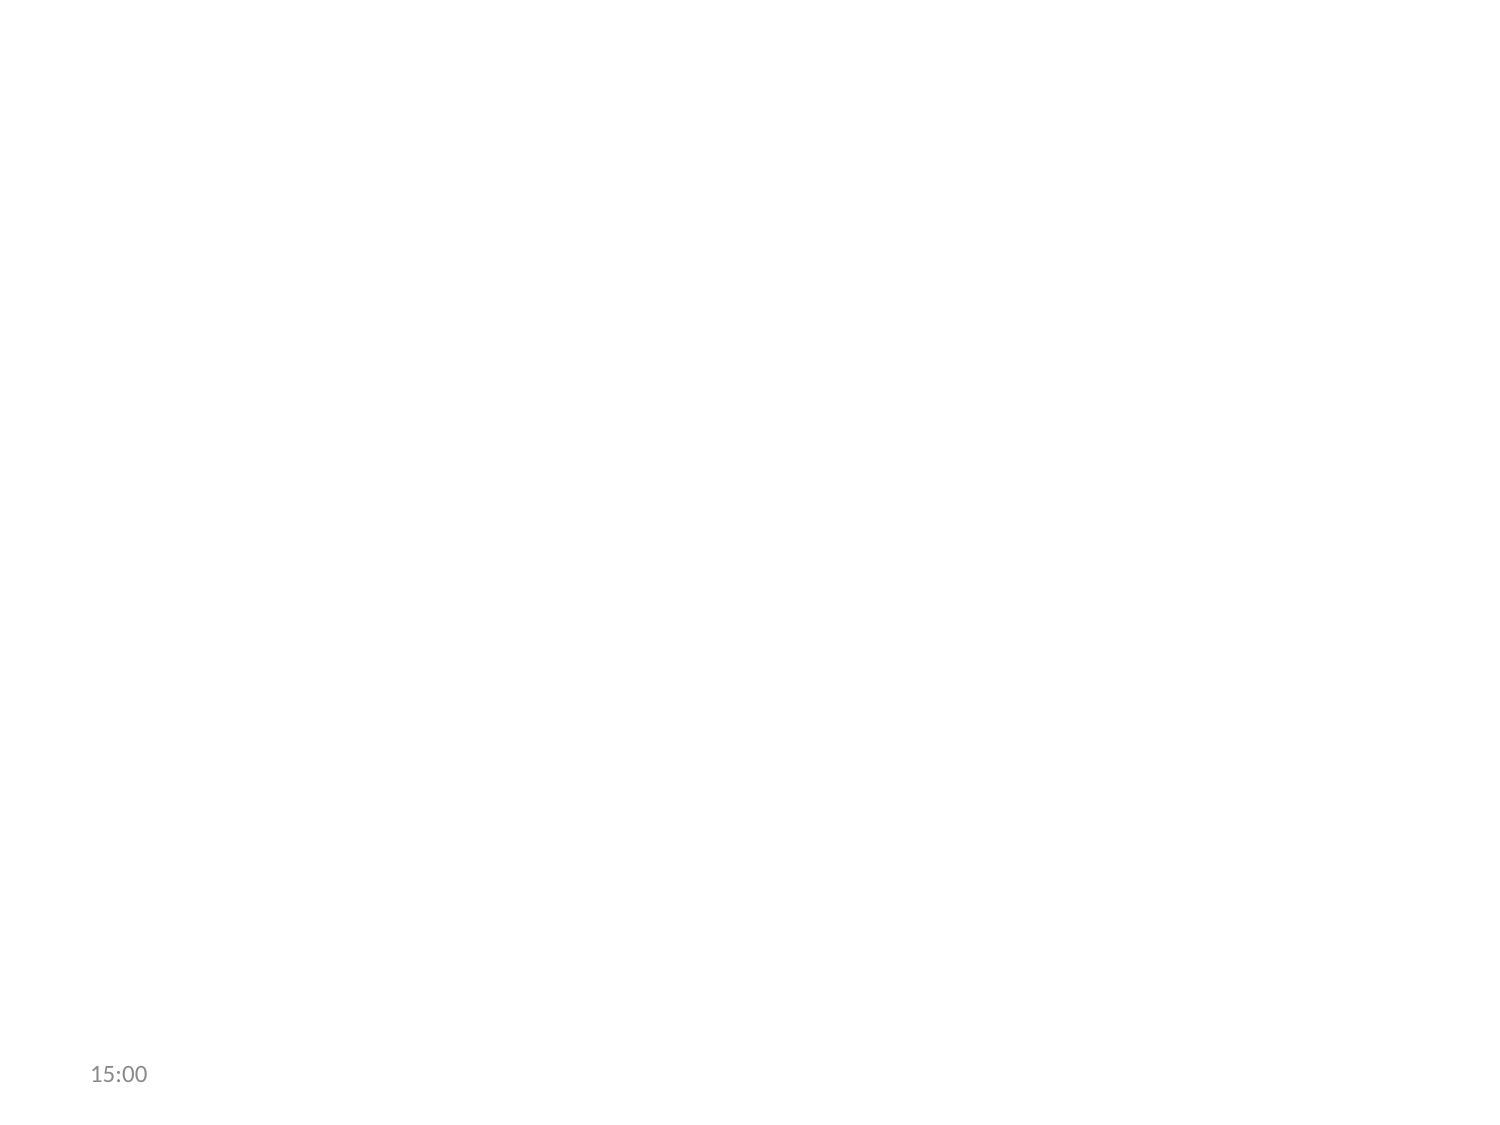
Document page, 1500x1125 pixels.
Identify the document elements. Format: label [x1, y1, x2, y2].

slide_number [75, 1042, 425, 1103]
